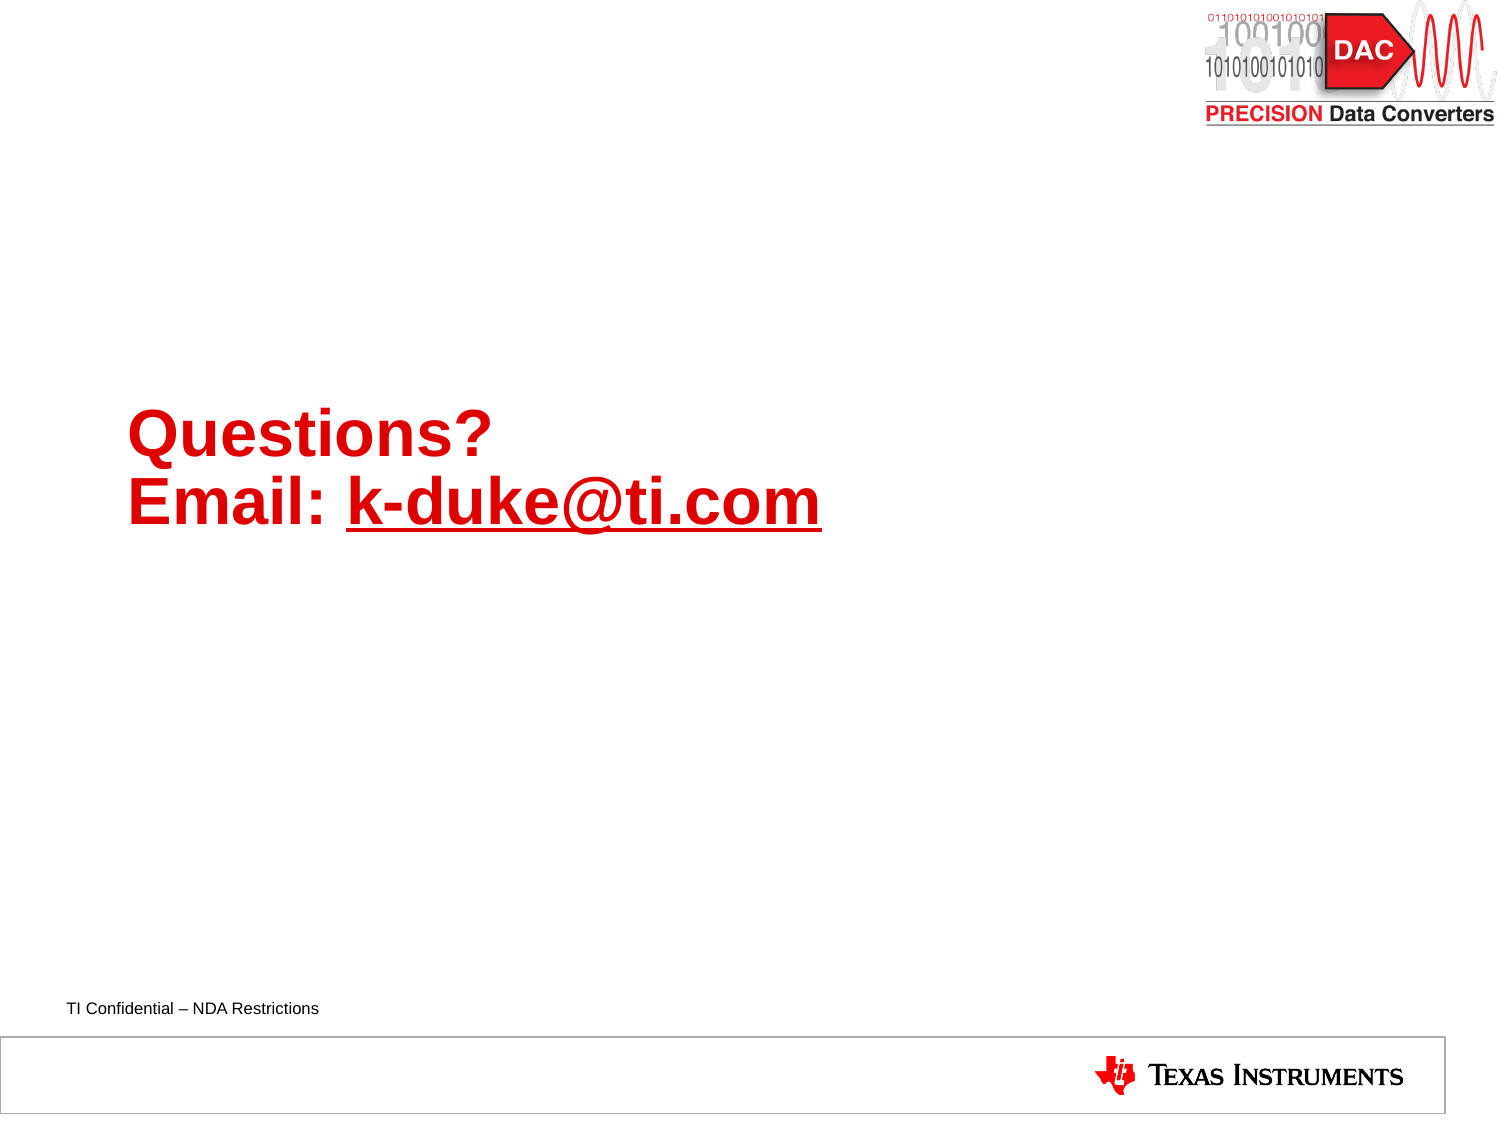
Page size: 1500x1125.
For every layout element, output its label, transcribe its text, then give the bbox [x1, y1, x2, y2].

title Questions? Email: k-duke@ti.com [112, 349, 1388, 591]
picture [1095, 1056, 1403, 1095]
picture [1202, 0, 1500, 127]
